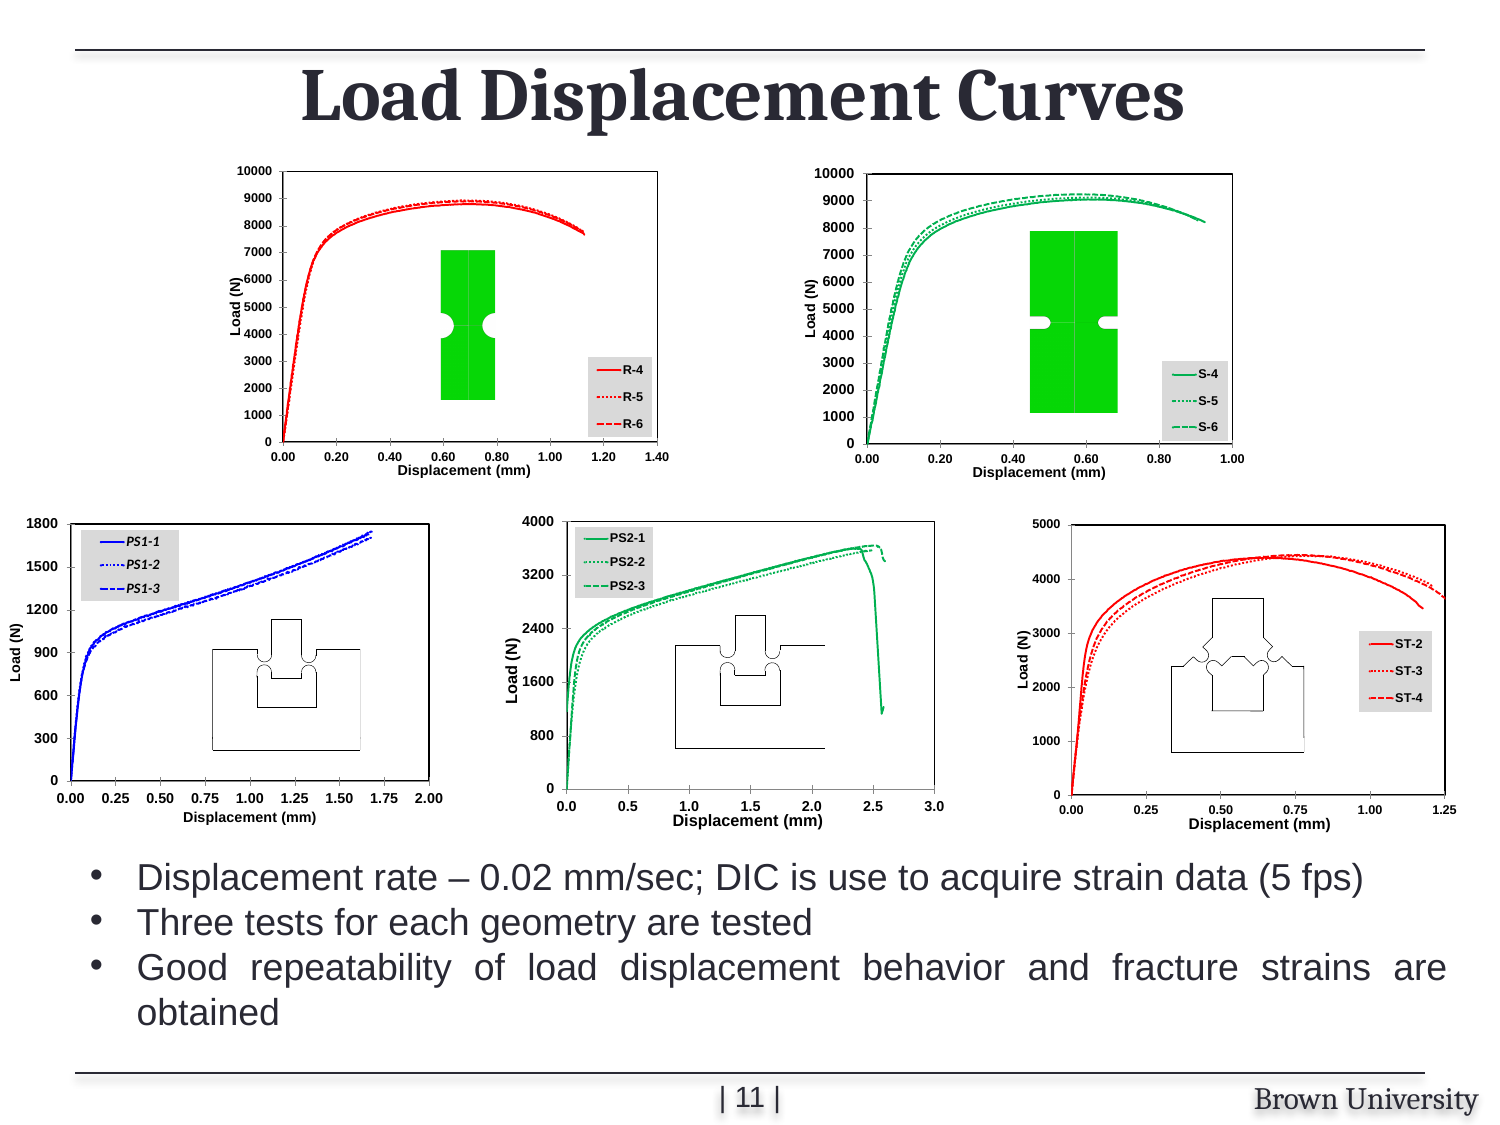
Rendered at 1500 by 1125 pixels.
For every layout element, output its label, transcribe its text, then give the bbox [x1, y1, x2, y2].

picture [2, 512, 454, 832]
list Load Displacement Curves [62, 37, 1425, 113]
picture [1012, 515, 1463, 836]
text_box Displacement rate – 0.02 mm/sec; DIC is use to acquire strain data (5 fps) Three tests for each geometry are tested Good repeatability of load displacement behavior and fracture strains are obtained [75, 845, 1463, 1085]
picture [799, 164, 1251, 485]
picture [499, 512, 951, 832]
picture [224, 162, 676, 482]
slide_number | 10 | [662, 1085, 838, 1125]
